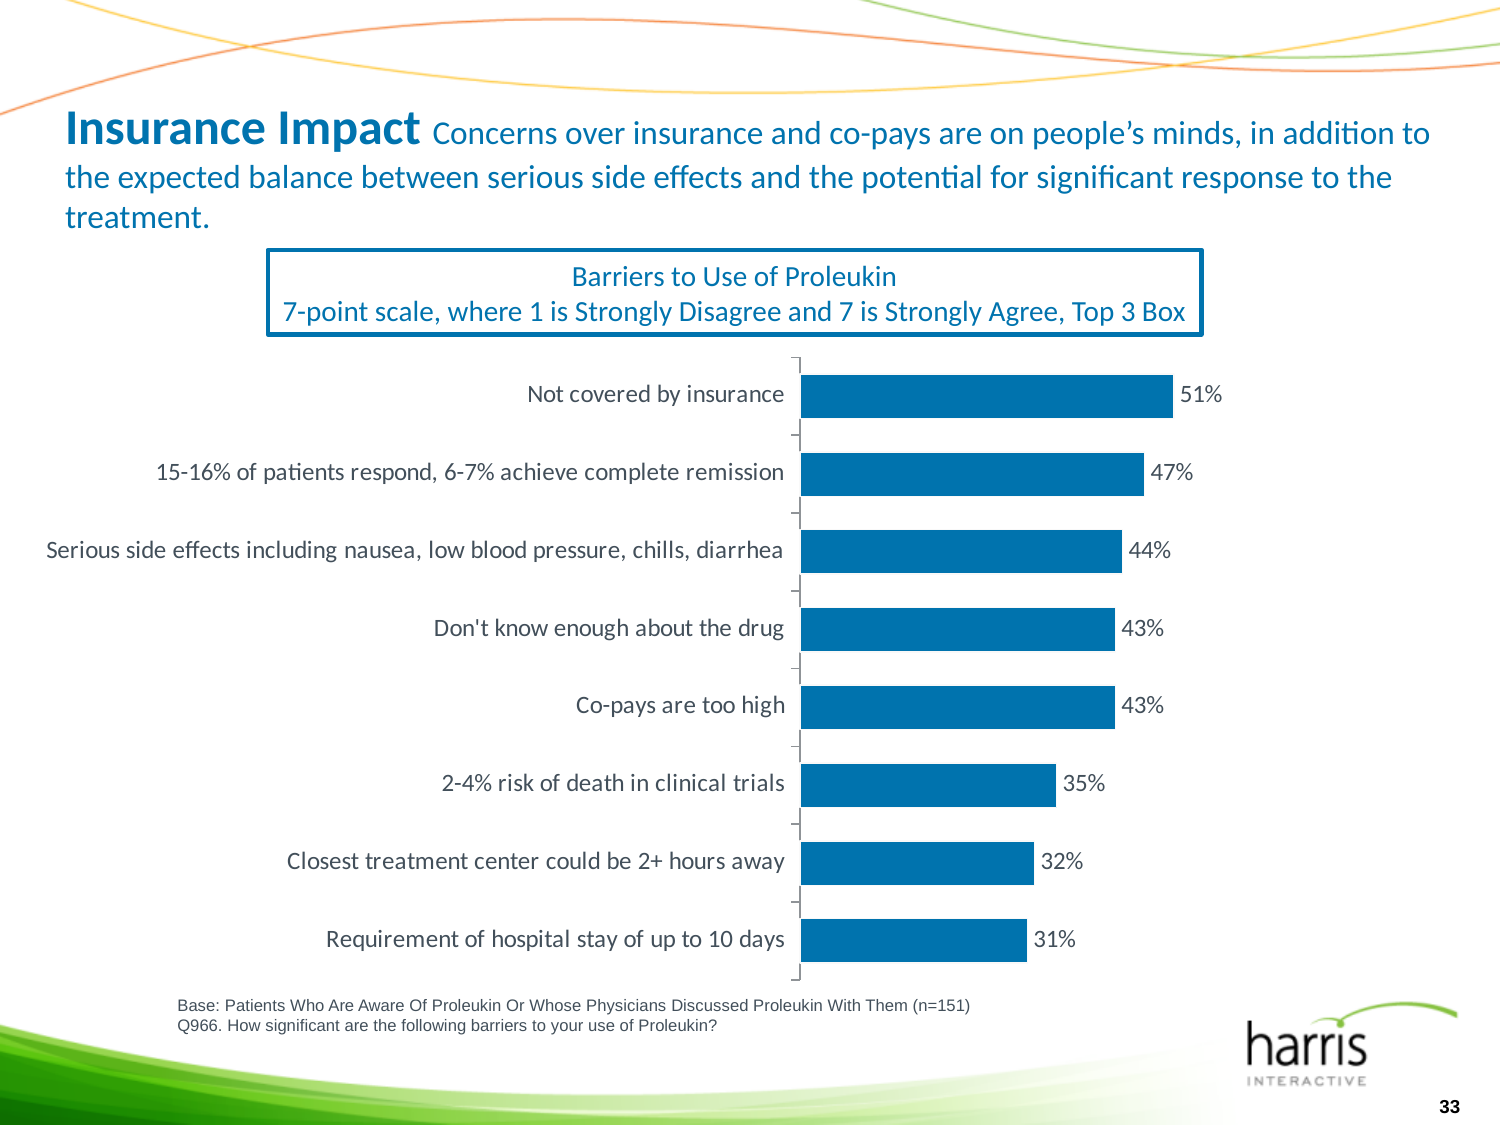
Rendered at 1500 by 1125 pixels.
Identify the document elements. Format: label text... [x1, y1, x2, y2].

title Insurance Impact Concerns over insurance and co-pays are on people’s minds, in addition to the expected balance between serious side effects and the potential for significant response to the treatment. [49, 87, 1451, 176]
picture [617, 176, 623, 185]
picture [1327, 176, 1335, 185]
picture [541, 176, 548, 185]
picture [228, 176, 235, 185]
picture [367, 176, 373, 185]
picture [1228, 176, 1235, 185]
picture [154, 176, 161, 185]
picture [867, 176, 874, 185]
picture [1005, 176, 1012, 185]
picture [0, 0, 1500, 1125]
text_box Barriers to Use of Proleukin 7-point scale, where 1 is Strongly Disagree and 7 is Strongly Agree, Top 3 Box [266, 248, 1204, 335]
chart [1337, 0, 1500, 138]
picture [789, 176, 795, 185]
text_box Base: Patients Who Are Aware Of Proleukin Or Whose Physicians Discussed Proleukin With Them (n=151) Q966. How significant are the following barriers to your use of Proleukin? [162, 1008, 1175, 1043]
slide_number 33 [1399, 1086, 1500, 1125]
chart [37, 337, 1500, 1001]
picture [884, 176, 891, 185]
picture [254, 176, 261, 185]
picture [1244, 176, 1252, 185]
picture [559, 176, 565, 185]
